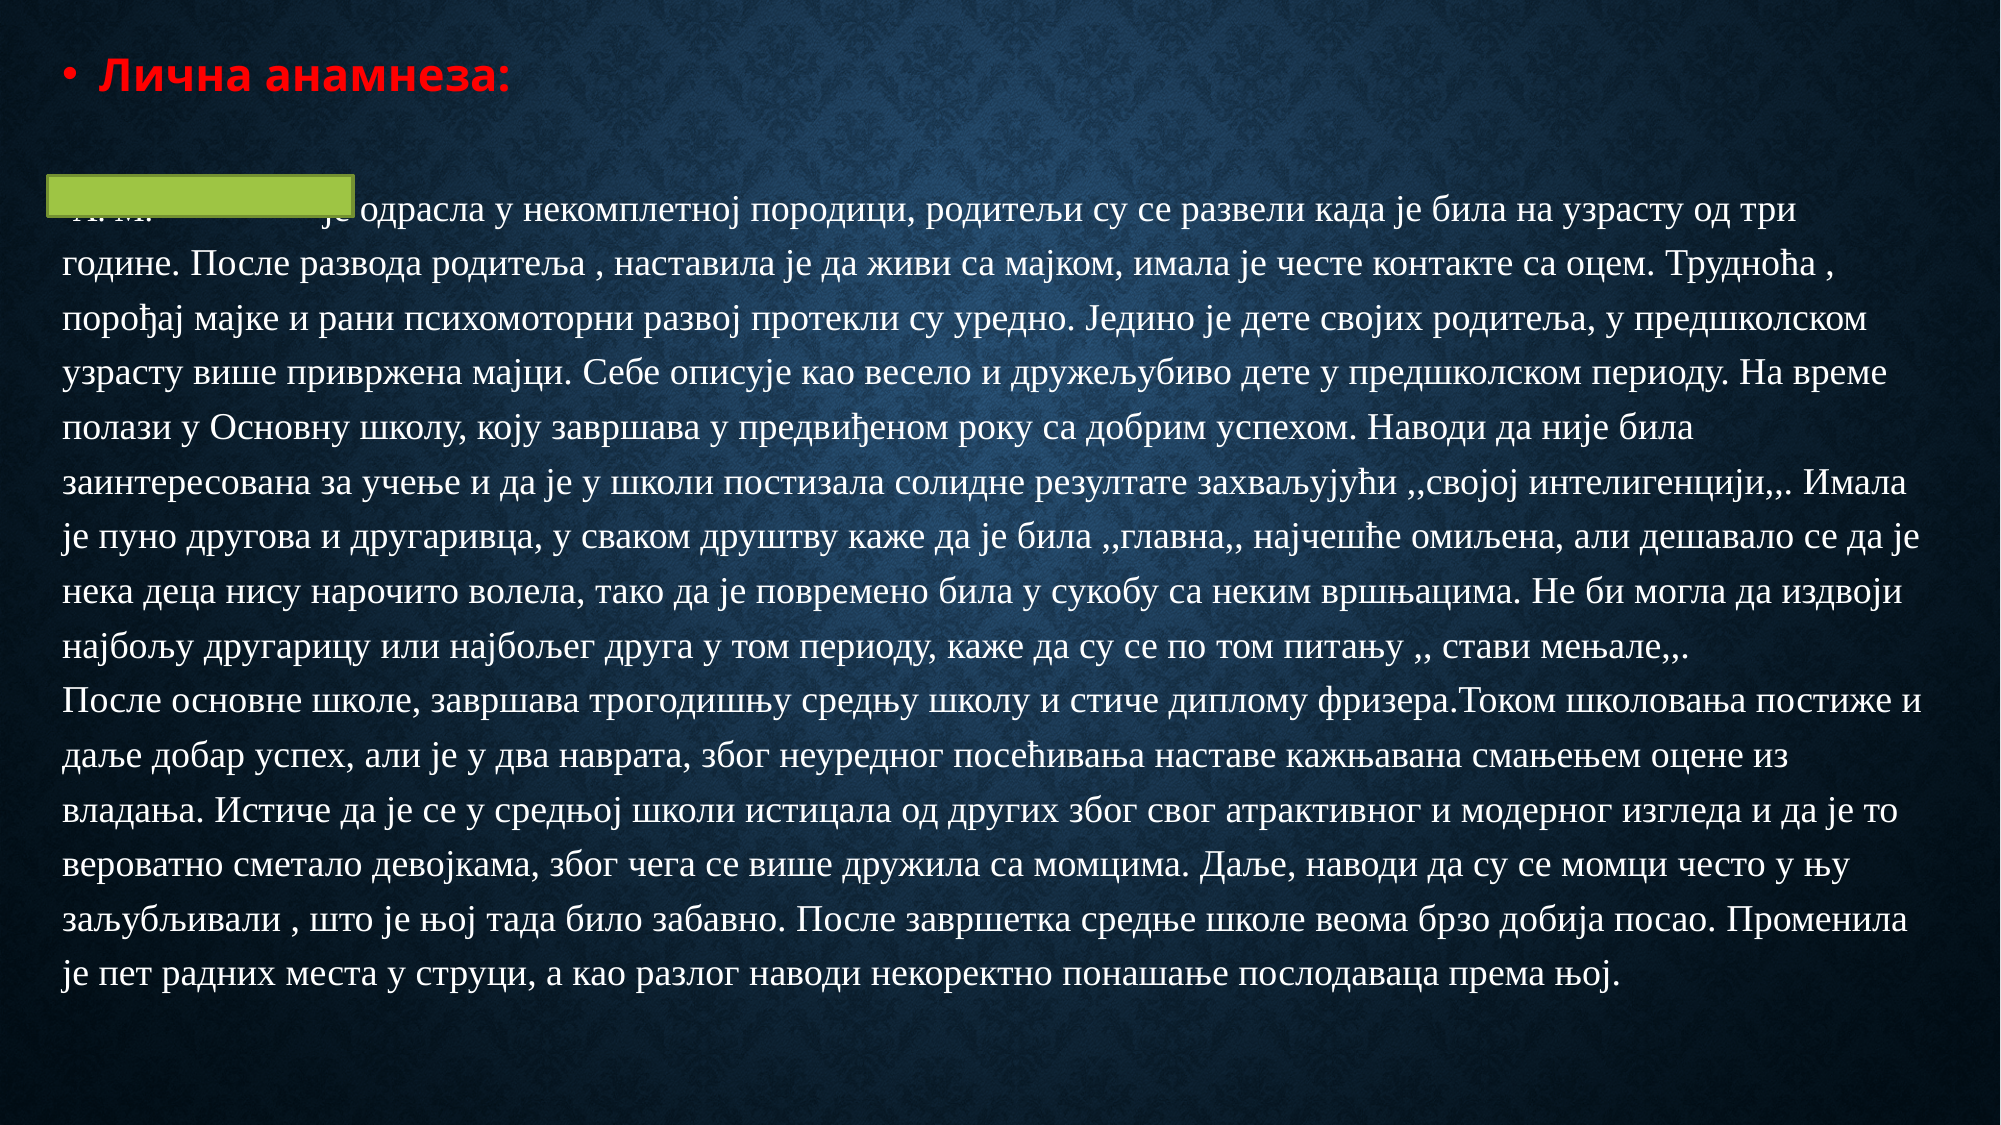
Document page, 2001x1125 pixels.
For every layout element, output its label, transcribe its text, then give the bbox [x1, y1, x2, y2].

text_box [46, 174, 355, 218]
list Лична анамнеза: А. М. је одрасла у некомплетној породици, родитељи су се развели када је била на узрасту од три године. После развода родитеља , наставила је да живи са мајком, имала је честе контакте са оцем. Трудноћа , порођај мајке и рани психомоторни развој протекли су уредно. Једино је дете својих родитеља, у предшколском узрасту више привржена мајци. Себе описује као весело и дружељубиво дете у предшколском периоду. На време полази у Основну школу, коју завршава у предвиђеном року са добрим успехом. Наводи да није била заинтересована за учење и да је у школи постизала солидне резултате захваљујући ,,својој интелигенцији,,. Имала је пуно другова и другаривца, у сваком друштву каже да је била ,,главна,, најчешће омиљена, али дешавало се да је нека деца нису нарочито волела, тако да је повремено била у сукобу са неким вршњацима. Не би могла да издвоји најбољу другарицу или најбољег друга у том периоду, каже да су се по том питању ,, стави мењале,,. После основне школе, завршава трогодишњу средњу школу и стиче диплому фризера.Током школовања постиже и даље добар успех, али је у два наврата, због неуредног посећивања наставе кажњавана смањењем оцене из владања. Истиче да је се у средњој школи истицала од других због свог атрактивног и модерног изгледа и да је то вероватно сметало девојкама, због чега се више дружила са момцима. Даље, наводи да су се момци често у њу заљубљивали , што је њој тада било забавно. После завршетка средње школе веома брзо добија посао. Променила је пет радних места у струци, а као разлог наводи некоректно понашање послодаваца према њој. [47, 27, 1941, 1085]
